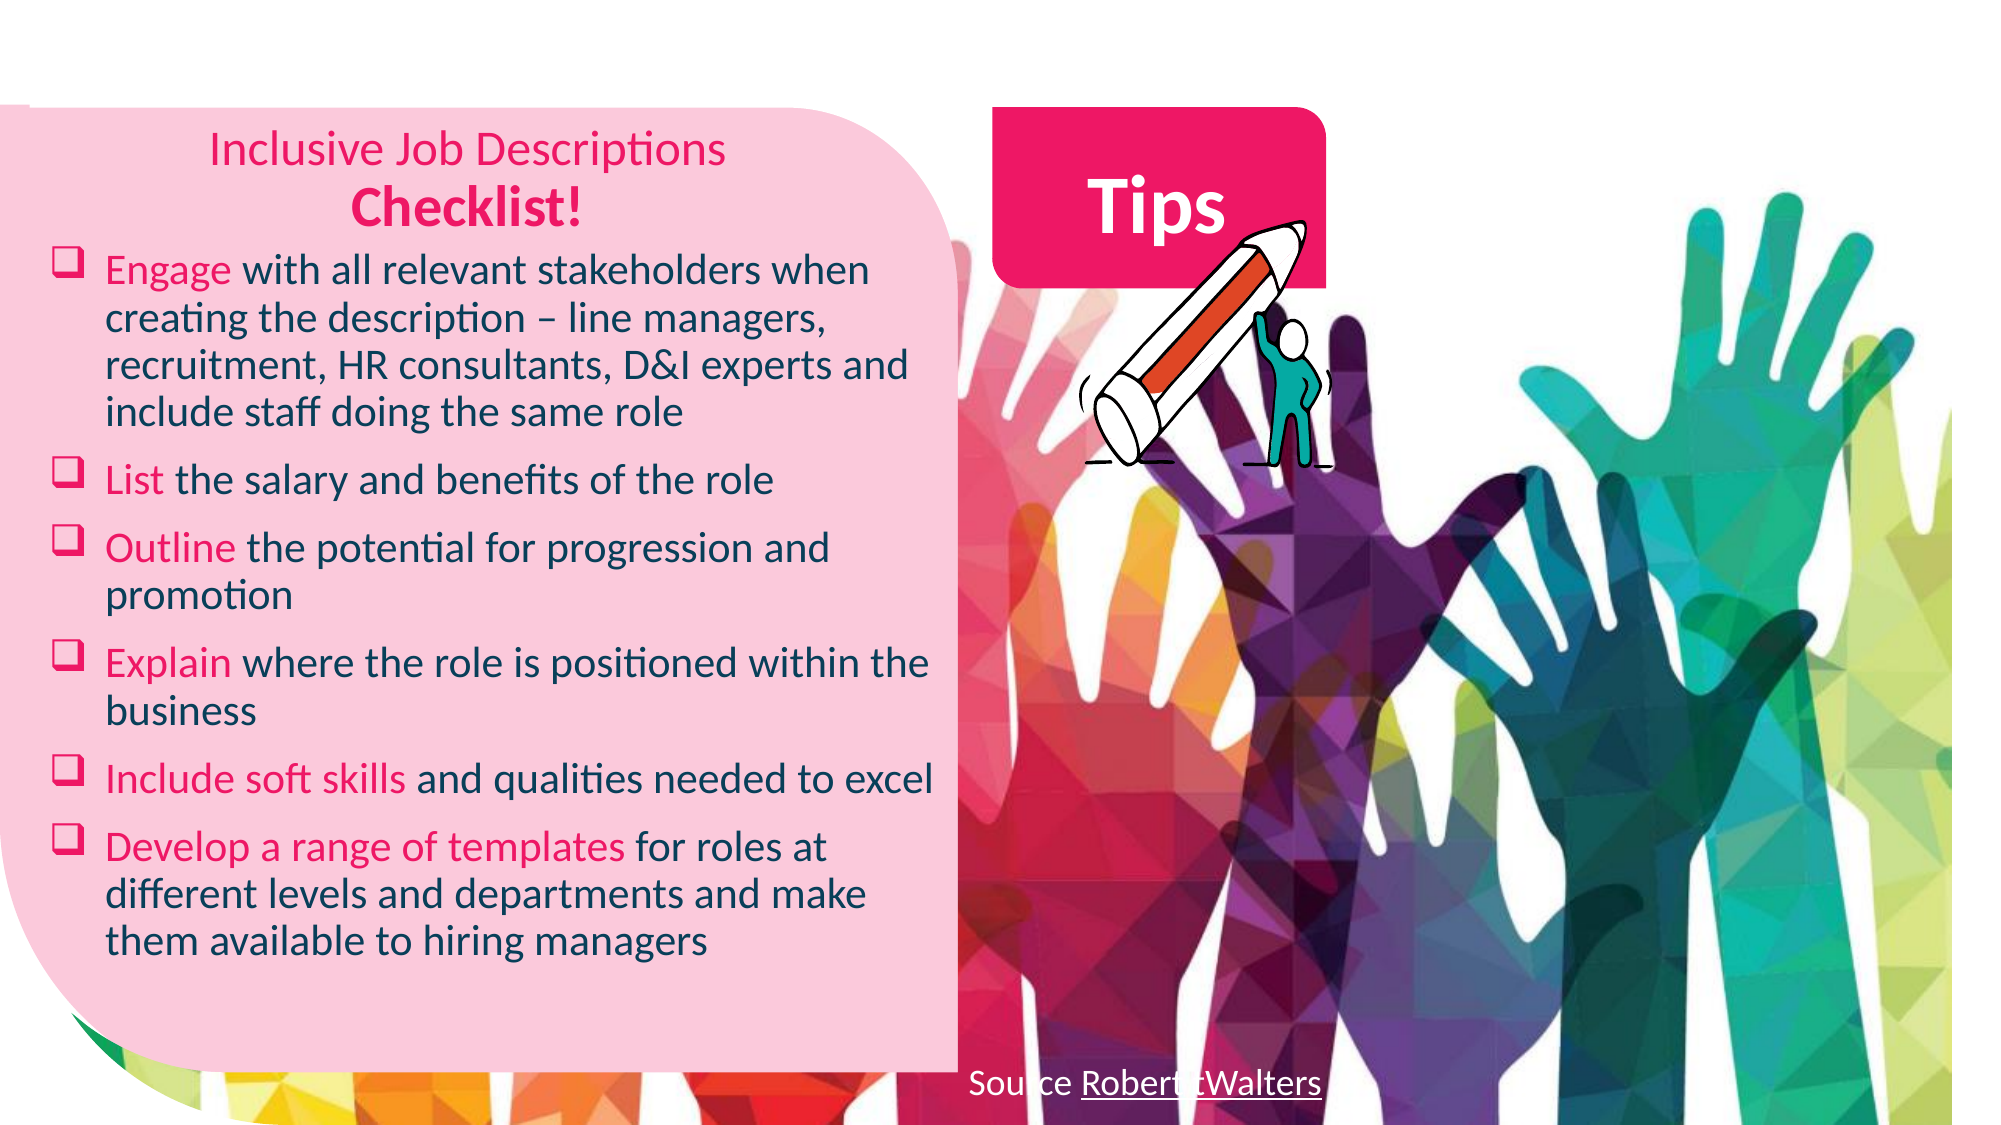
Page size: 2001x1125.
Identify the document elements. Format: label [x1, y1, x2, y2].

text_box [1079, 220, 1334, 469]
picture [29, 54, 1952, 1125]
